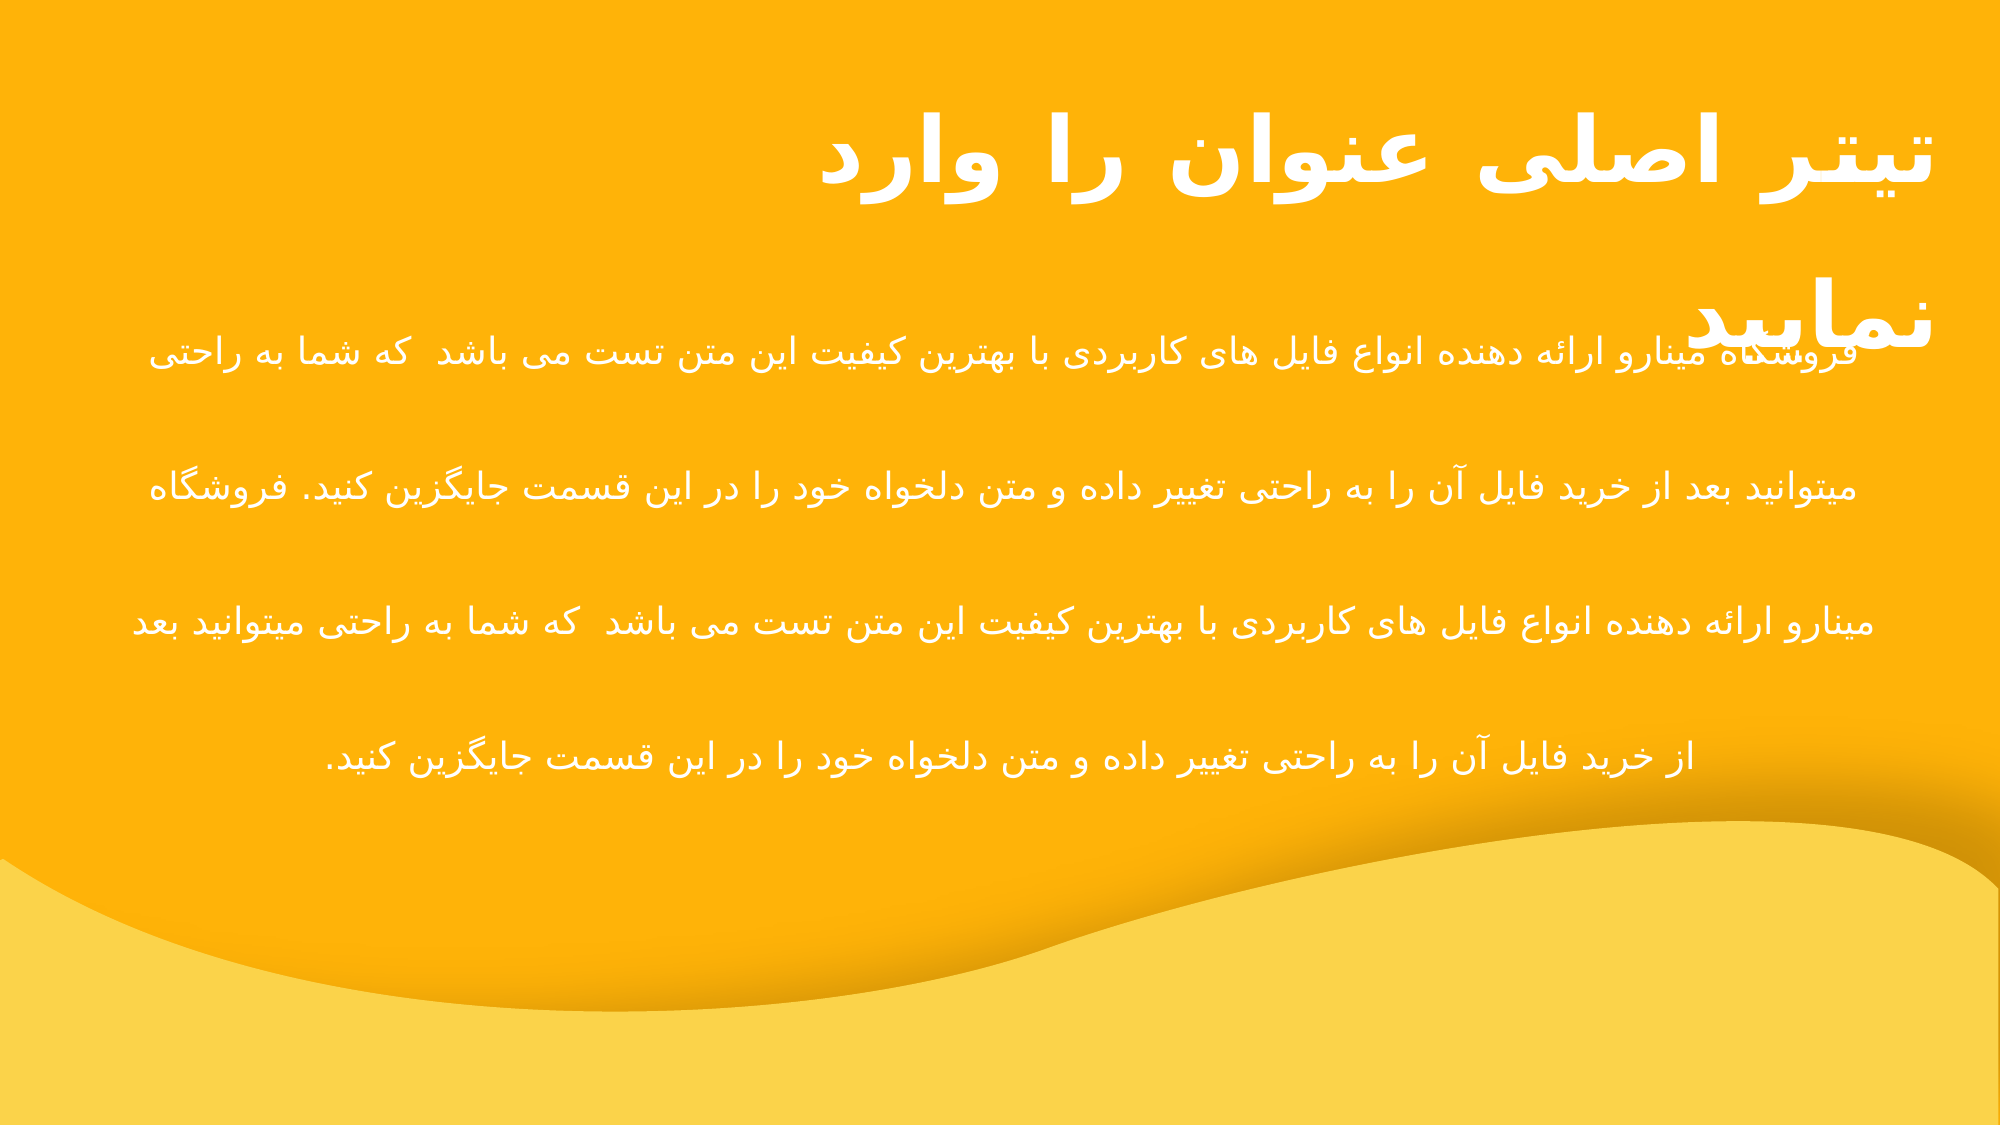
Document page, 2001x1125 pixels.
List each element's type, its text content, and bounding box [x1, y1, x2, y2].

text_box فروشگاه مینارو ارائه دهنده انواع فایل های کاربردی با بهترین کیفیت این متن تست می باشد که شما به راحتی میتوانید بعد از خرید فایل آن را به راحتی تغییر داده و متن دلخواه خود را در این قسمت جایگزین کنید. فروشگاه مینارو ارائه دهنده انواع فایل های کاربردی با بهترین کیفیت این متن تست می باشد که شما به راحتی میتوانید بعد از خرید فایل آن را به راحتی تغییر داده و متن دلخواه خود را در این قسمت جایگزین کنید. [114, 229, 1894, 785]
text_box تیتر اصلی عنوان را وارد نمایید [794, 28, 1954, 374]
